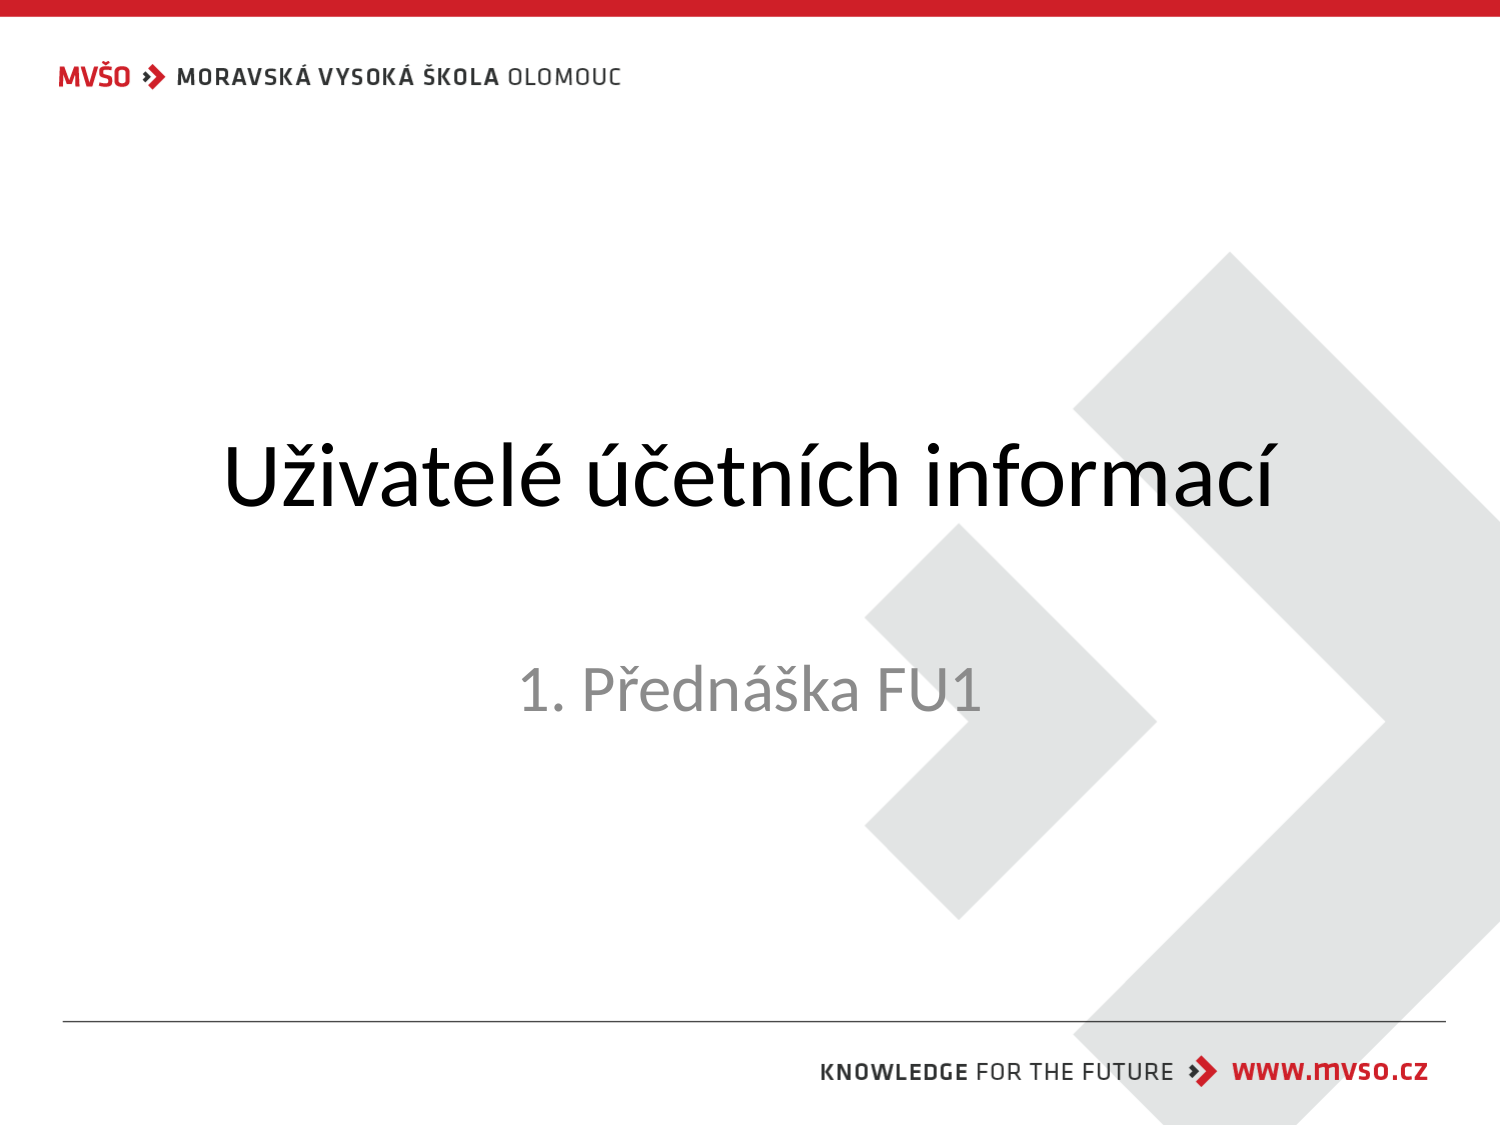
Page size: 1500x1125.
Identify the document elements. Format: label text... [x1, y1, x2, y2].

picture [0, 0, 1500, 1125]
subtitle 1. Přednáška FU1 [225, 637, 1275, 925]
title Uživatelé účetních informací [112, 349, 1388, 591]
